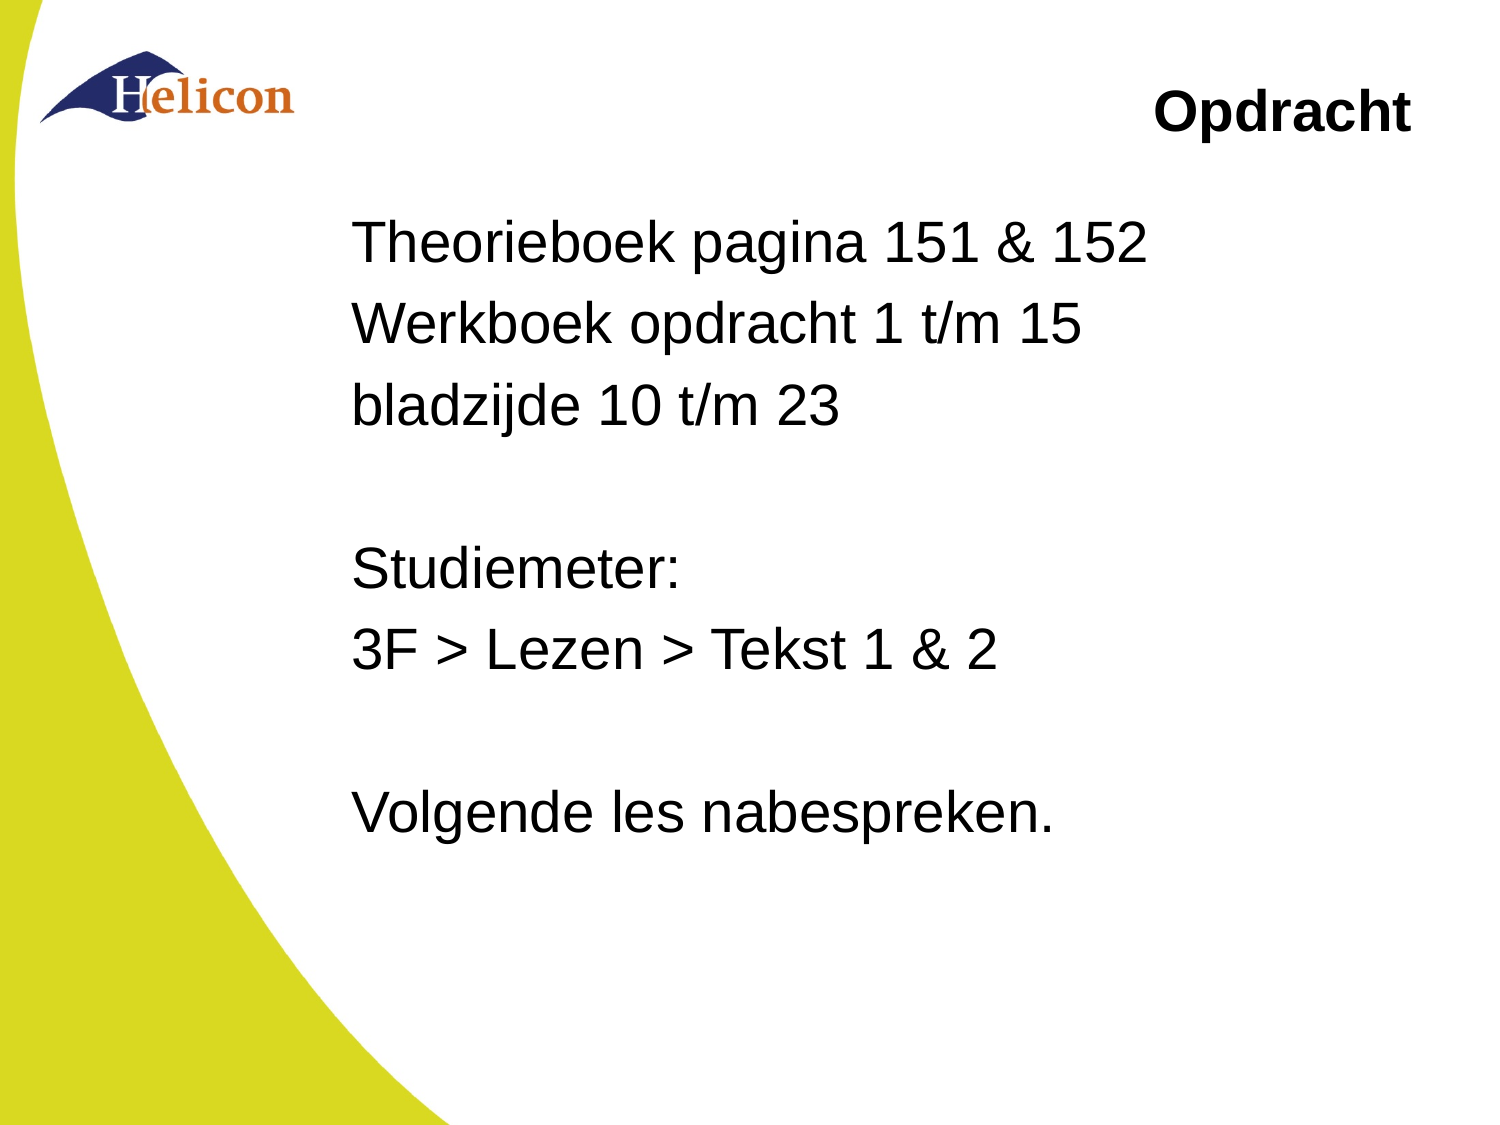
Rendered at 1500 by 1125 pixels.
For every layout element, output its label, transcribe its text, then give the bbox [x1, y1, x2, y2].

list Theorieboek pagina 151 & 152 Werkboek opdracht 1 t/m 15 bladzijde 10 t/m 23 Studiemeter: 3F > Lezen > Tekst 1 & 2 Volgende les nabespreken. [336, 196, 1425, 1005]
picture [0, 0, 1500, 1125]
title Opdracht [337, 54, 1428, 161]
